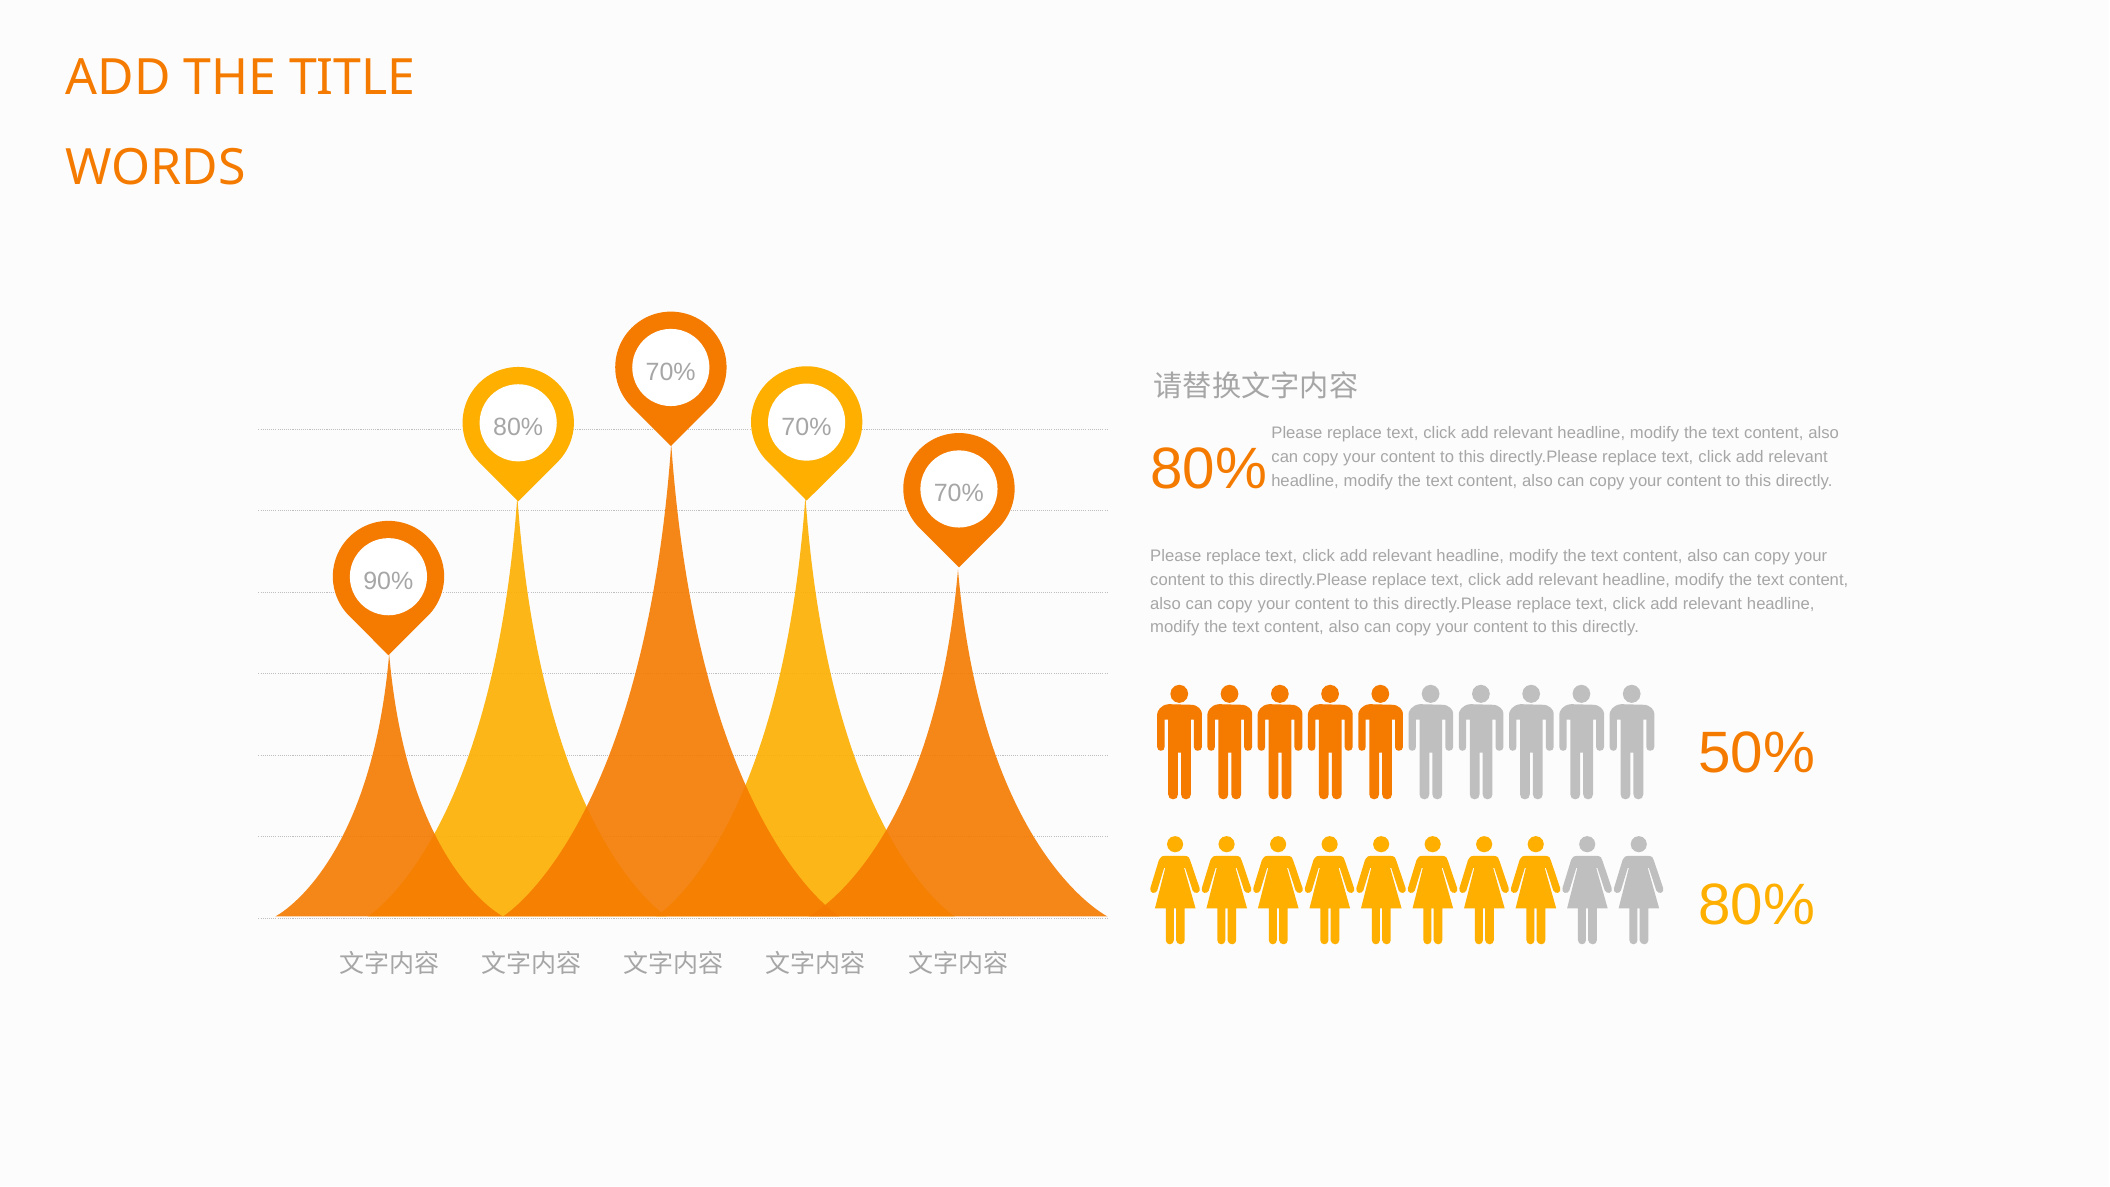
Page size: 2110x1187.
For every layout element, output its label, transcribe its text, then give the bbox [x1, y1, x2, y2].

text_box 文字内容 [481, 941, 582, 978]
text_box ADD THE TITLE WORDS [50, 7, 583, 202]
text_box 文字内容 [765, 941, 866, 978]
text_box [903, 433, 1015, 545]
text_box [1157, 684, 1655, 800]
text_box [332, 520, 445, 633]
text_box 50% [1698, 700, 1816, 785]
text_box Please replace text, click add relevant headline, modify the text content, also can copy your content to this directly.Please replace text, click add relevant headline, modify the text content, also can copy your content to this directly.Please replace text, click add relevant headline, modify the text content, also can copy your content to this directly. [1150, 540, 1850, 637]
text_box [615, 311, 727, 423]
text_box 请替换文字内容 [1153, 360, 1463, 403]
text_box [1149, 836, 1664, 945]
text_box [258, 429, 1108, 919]
text_box 文字内容 [339, 941, 440, 978]
text_box 文字内容 [907, 941, 1009, 978]
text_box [750, 366, 863, 478]
text_box 文字内容 [623, 941, 724, 978]
text_box 80% [1698, 852, 1816, 937]
text_box Please replace text, click add relevant headline, modify the text content, also can copy your content to this directly.Please replace text, click add relevant headline, modify the text content, also can copy your content to this directly. [1271, 417, 1850, 490]
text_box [462, 366, 574, 479]
text_box 80% [1150, 416, 1268, 501]
